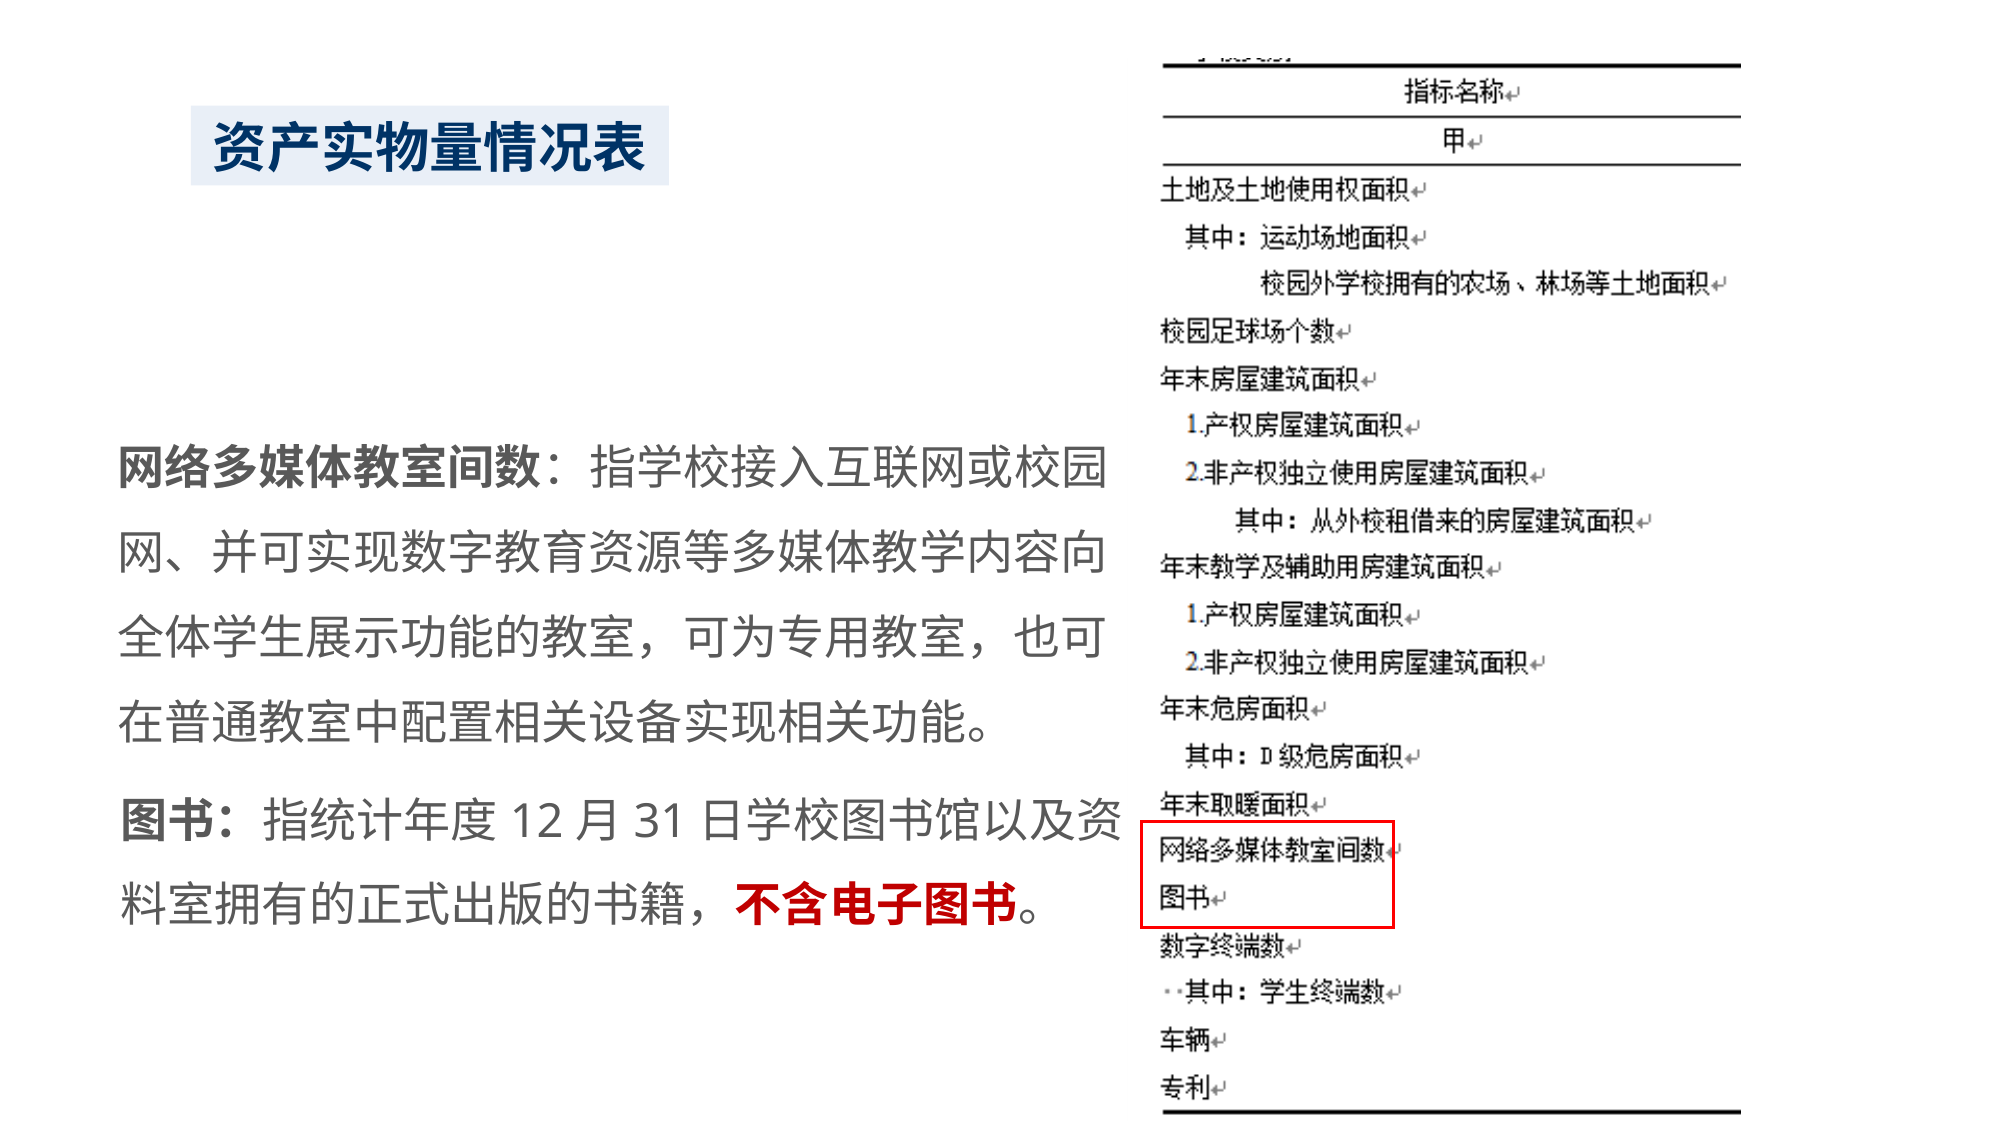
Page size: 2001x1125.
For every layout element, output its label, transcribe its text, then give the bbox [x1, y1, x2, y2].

picture [1126, 58, 1741, 1122]
text_box 图书：指统计年度12月31日学校图书馆以及资料室拥有的正式出版的书籍，不含电子图书。 [93, 734, 1126, 1052]
text_box 网络多媒体教室间数：指学校接入互联网或校园网、并可实现数字教育资源等多媒体教学内容向全体学生展示功能的教室，可为专用教室，也可在普通教室中配置相关设备实现相关功能。 [89, 381, 1126, 763]
text_box 资产实物量情况表 [190, 105, 669, 186]
